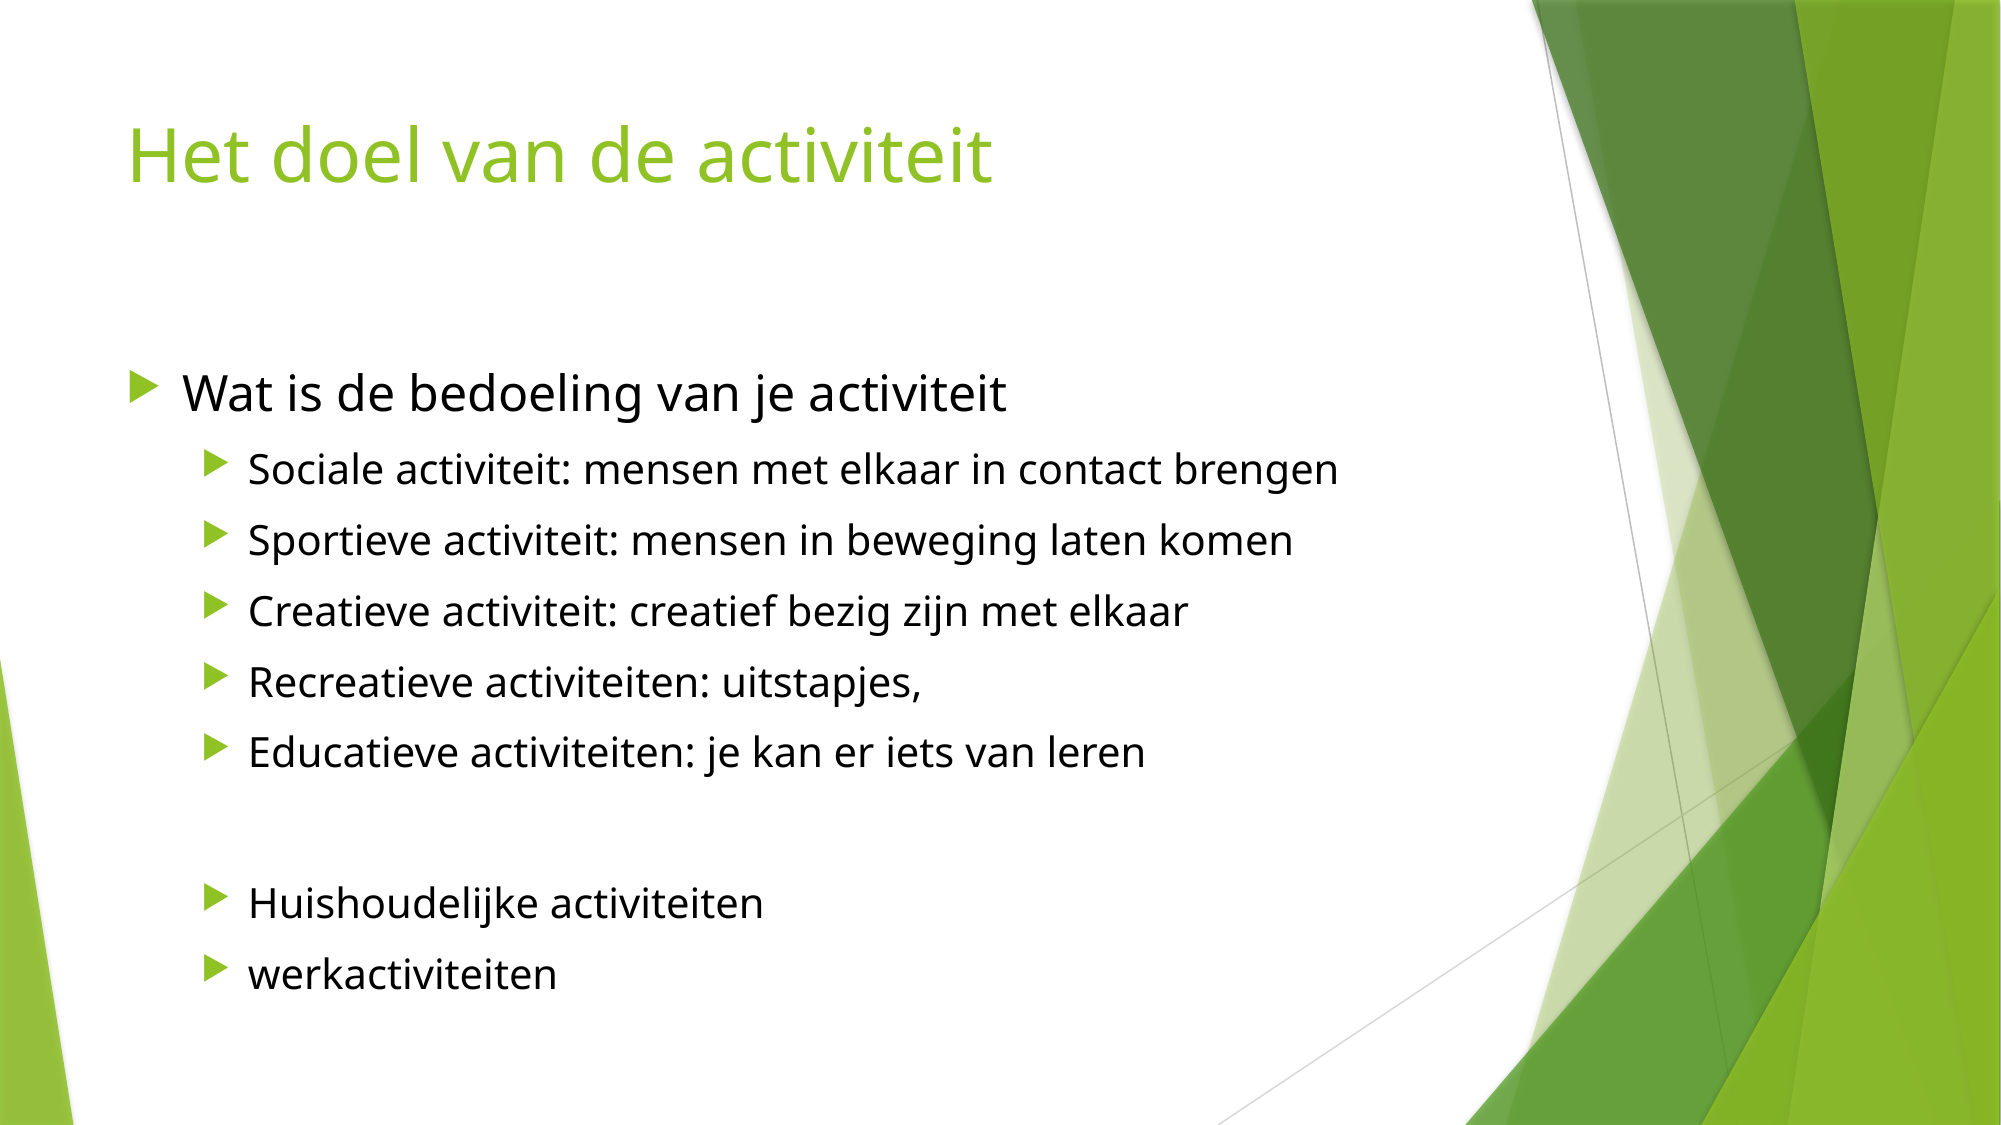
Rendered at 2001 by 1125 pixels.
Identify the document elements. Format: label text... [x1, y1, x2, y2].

list Wat is de bedoeling van je activiteit Sociale activiteit: mensen met elkaar in contact brengen Sportieve activiteit: mensen in beweging laten komen Creatieve activiteit: creatief bezig zijn met elkaar Recreatieve activiteiten: uitstapjes, Educatieve activiteiten: je kan er iets van leren Huishoudelijke activiteiten werkactiviteiten [111, 354, 1522, 992]
title Het doel van de activiteit [111, 99, 1522, 317]
